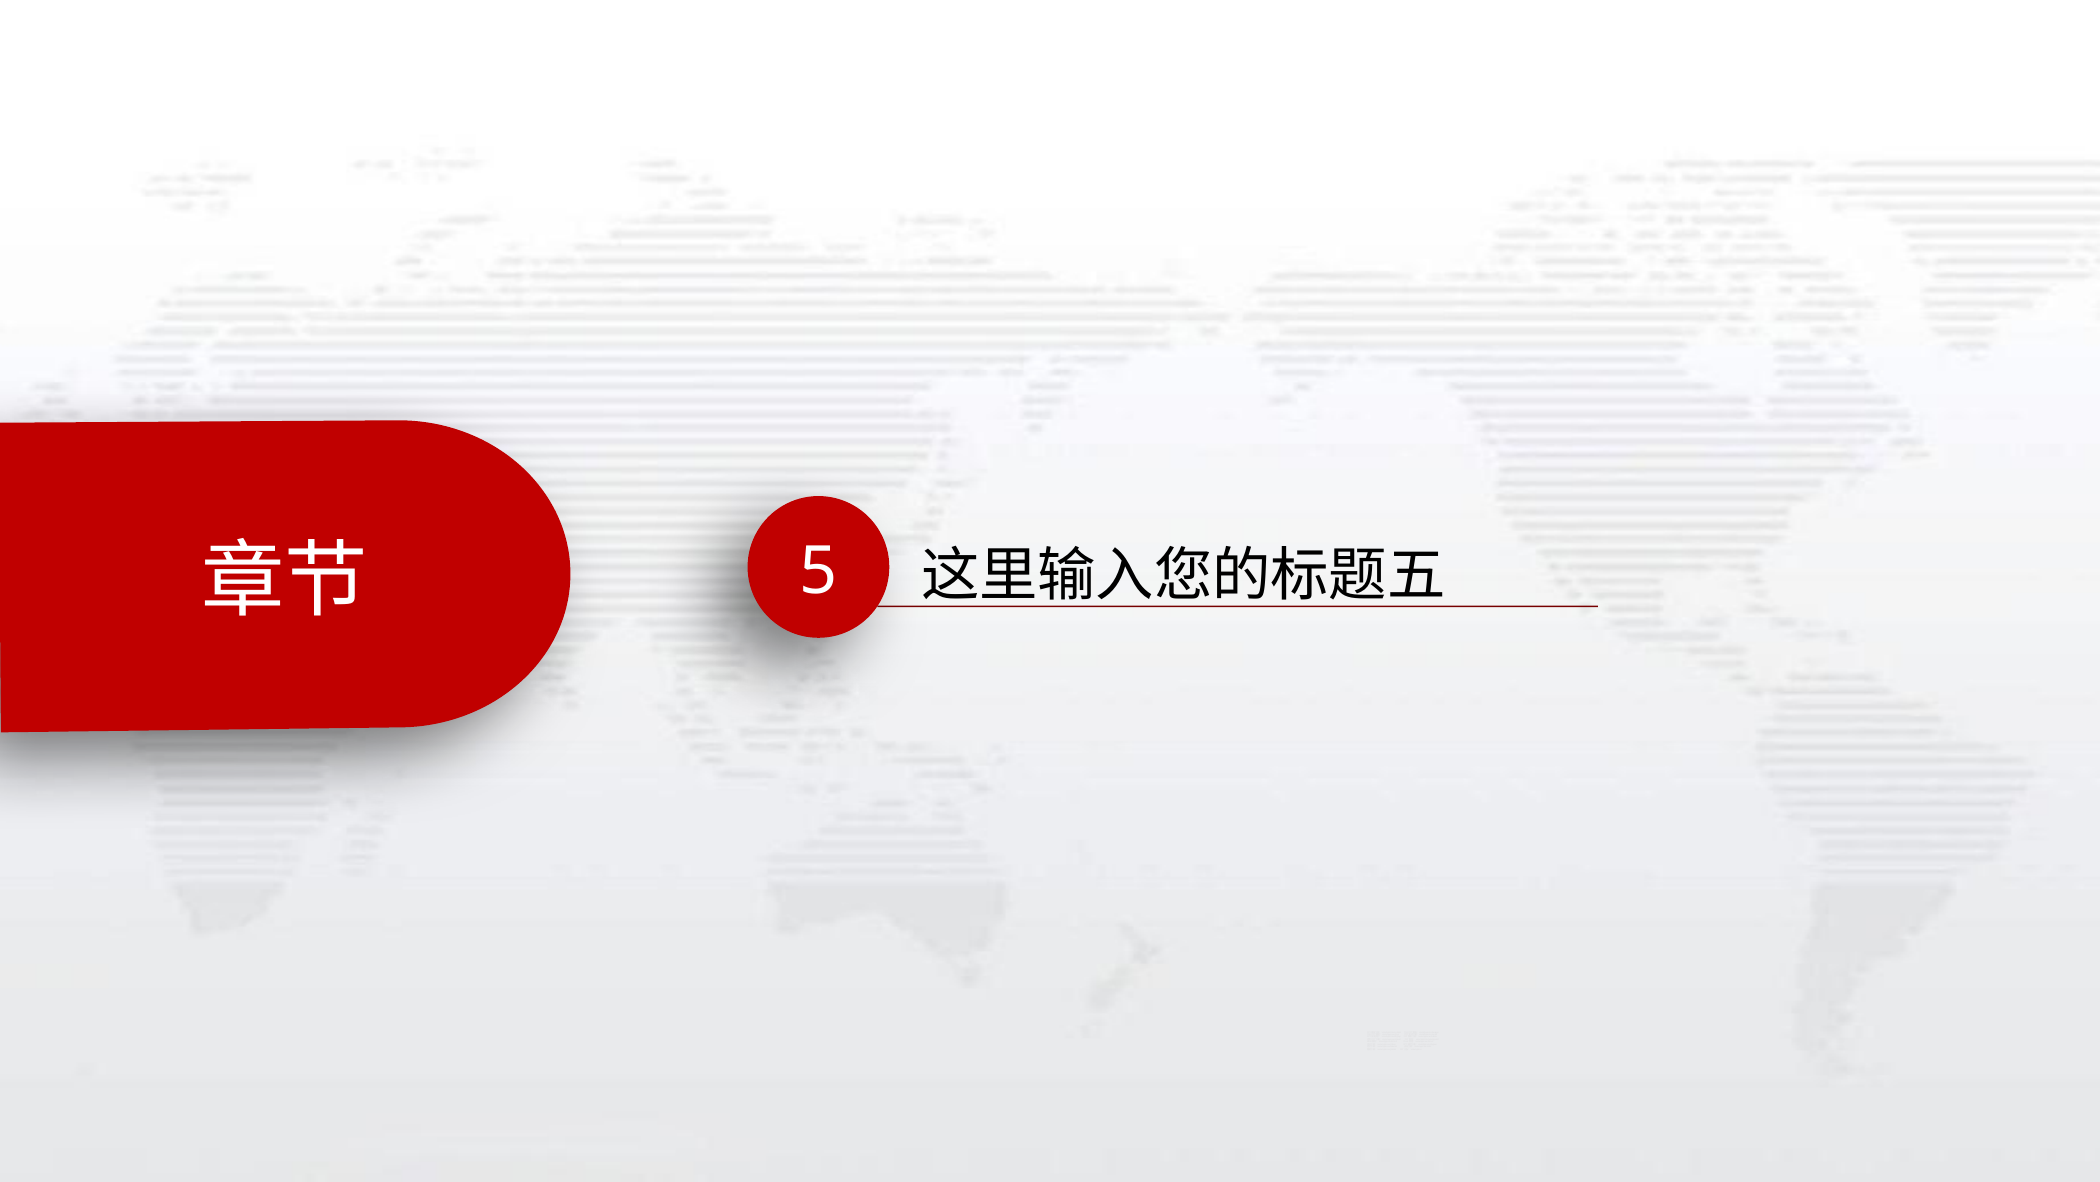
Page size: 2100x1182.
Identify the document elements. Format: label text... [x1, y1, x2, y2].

text_box 5 [745, 493, 892, 640]
text_box 这里输入您的标题五 [903, 528, 1464, 606]
picture [0, 0, 2100, 1182]
text_box 章节 [0, 418, 573, 735]
text_box 这里输入您的标题五 [903, 607, 1464, 617]
